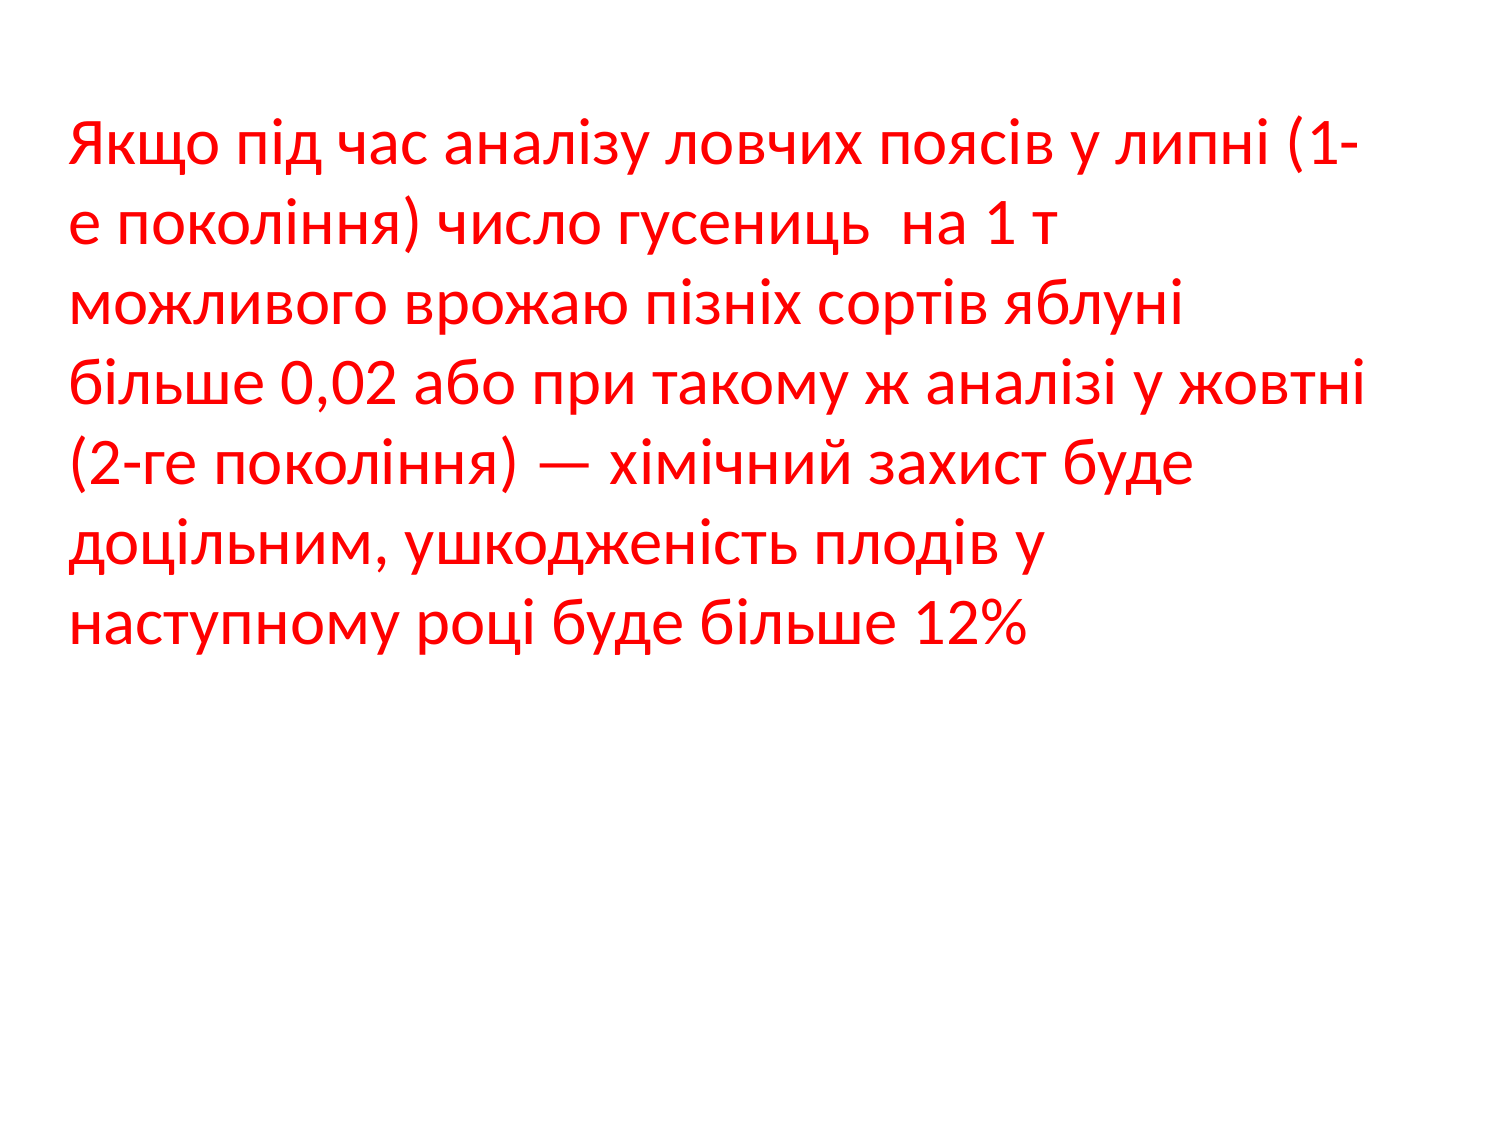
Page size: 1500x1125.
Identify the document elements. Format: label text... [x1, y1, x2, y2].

list Якщо під час аналізу ловчих поясів у липні (1-е покоління) число гусениць на 1 т можливого врожаю пізніх сортів яблуні більше 0,02 або при такому ж аналізі у жовтні (2-ге покоління) — хімічний захист буде доцільним, ушкодженість плодів у наступному році буде більше 12% [53, 90, 1404, 833]
